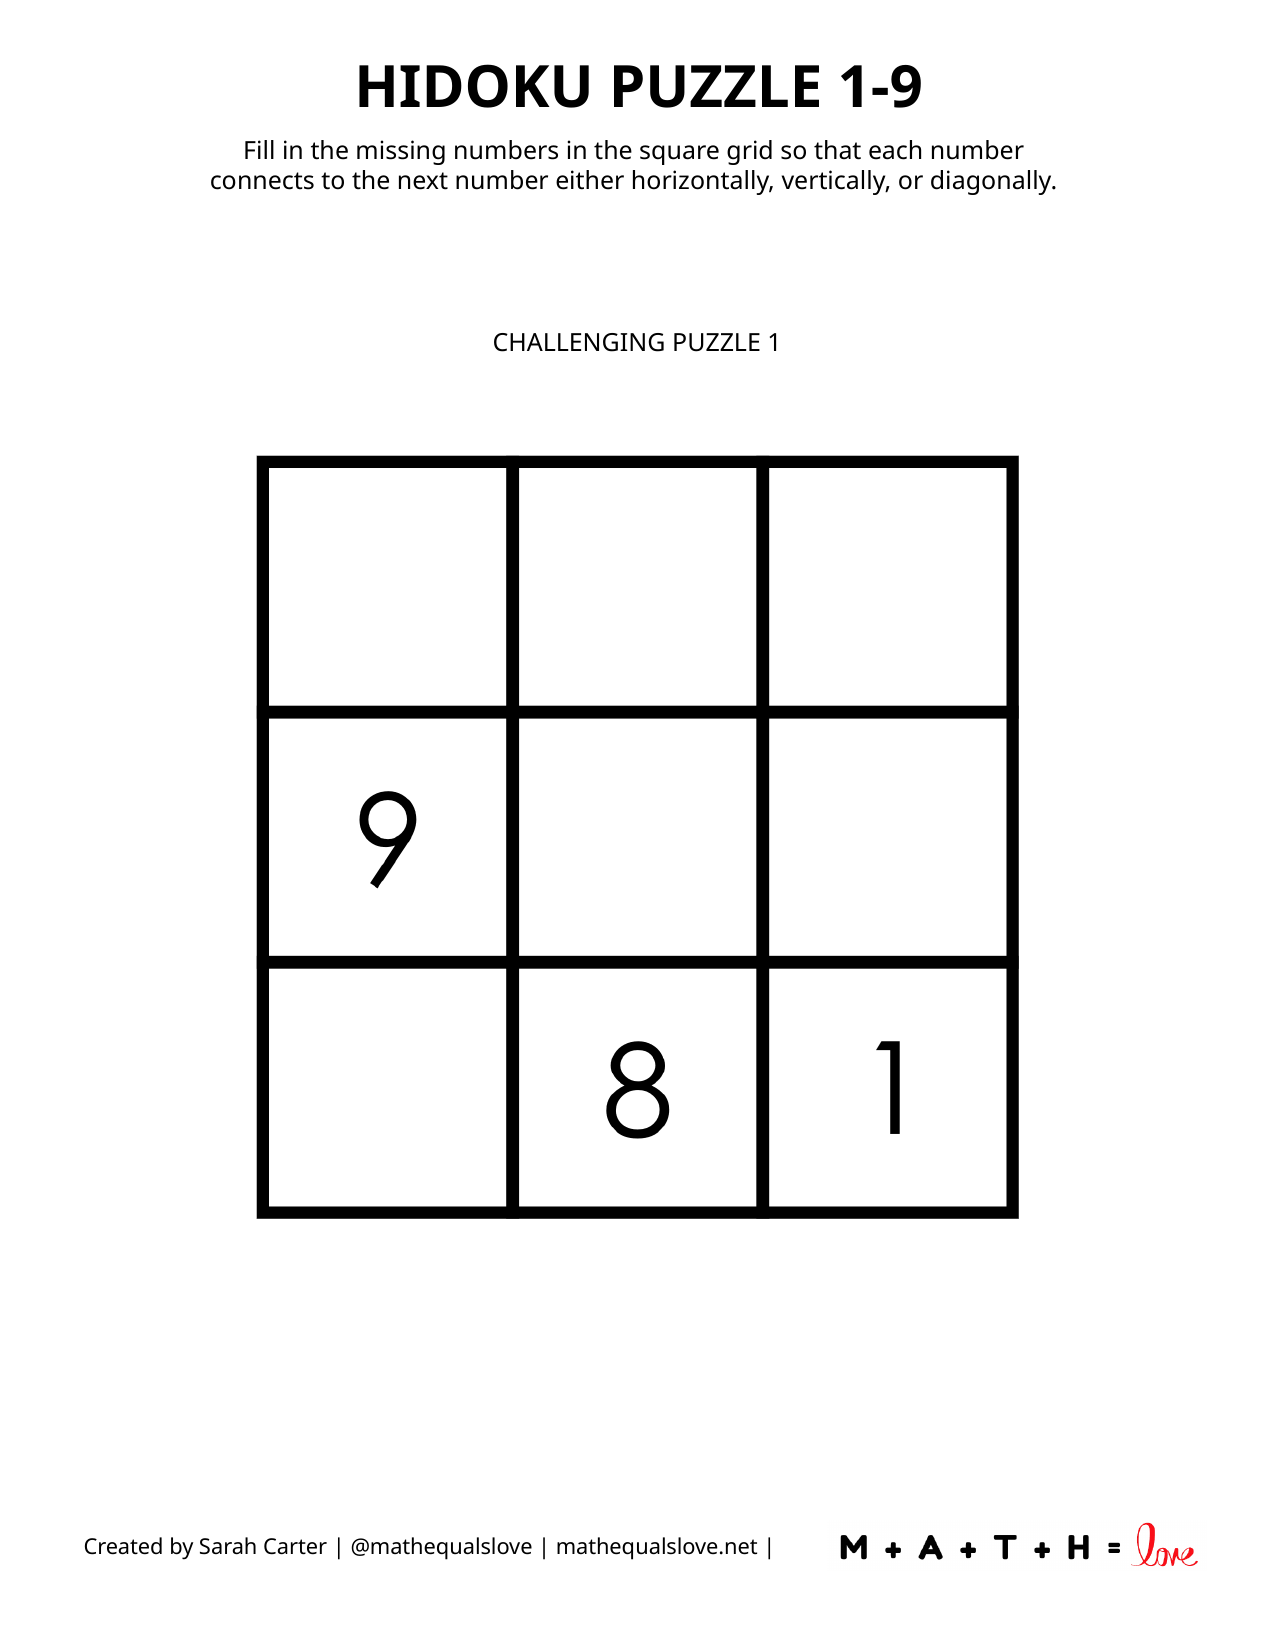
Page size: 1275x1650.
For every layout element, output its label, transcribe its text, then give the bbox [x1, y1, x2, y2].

text_box Created by Sarah Carter | @mathequalslove | mathequalslove.net | [68, 1525, 826, 1566]
text_box Fill in the missing numbers in the square grid so that each number connects to the next number either horizontally, vertically, or diagonally. [0, 127, 1275, 199]
text_box HIDOKU PUZZLE 1-9 [66, 41, 1211, 127]
picture [0, 199, 1275, 1476]
picture [826, 1520, 1207, 1572]
